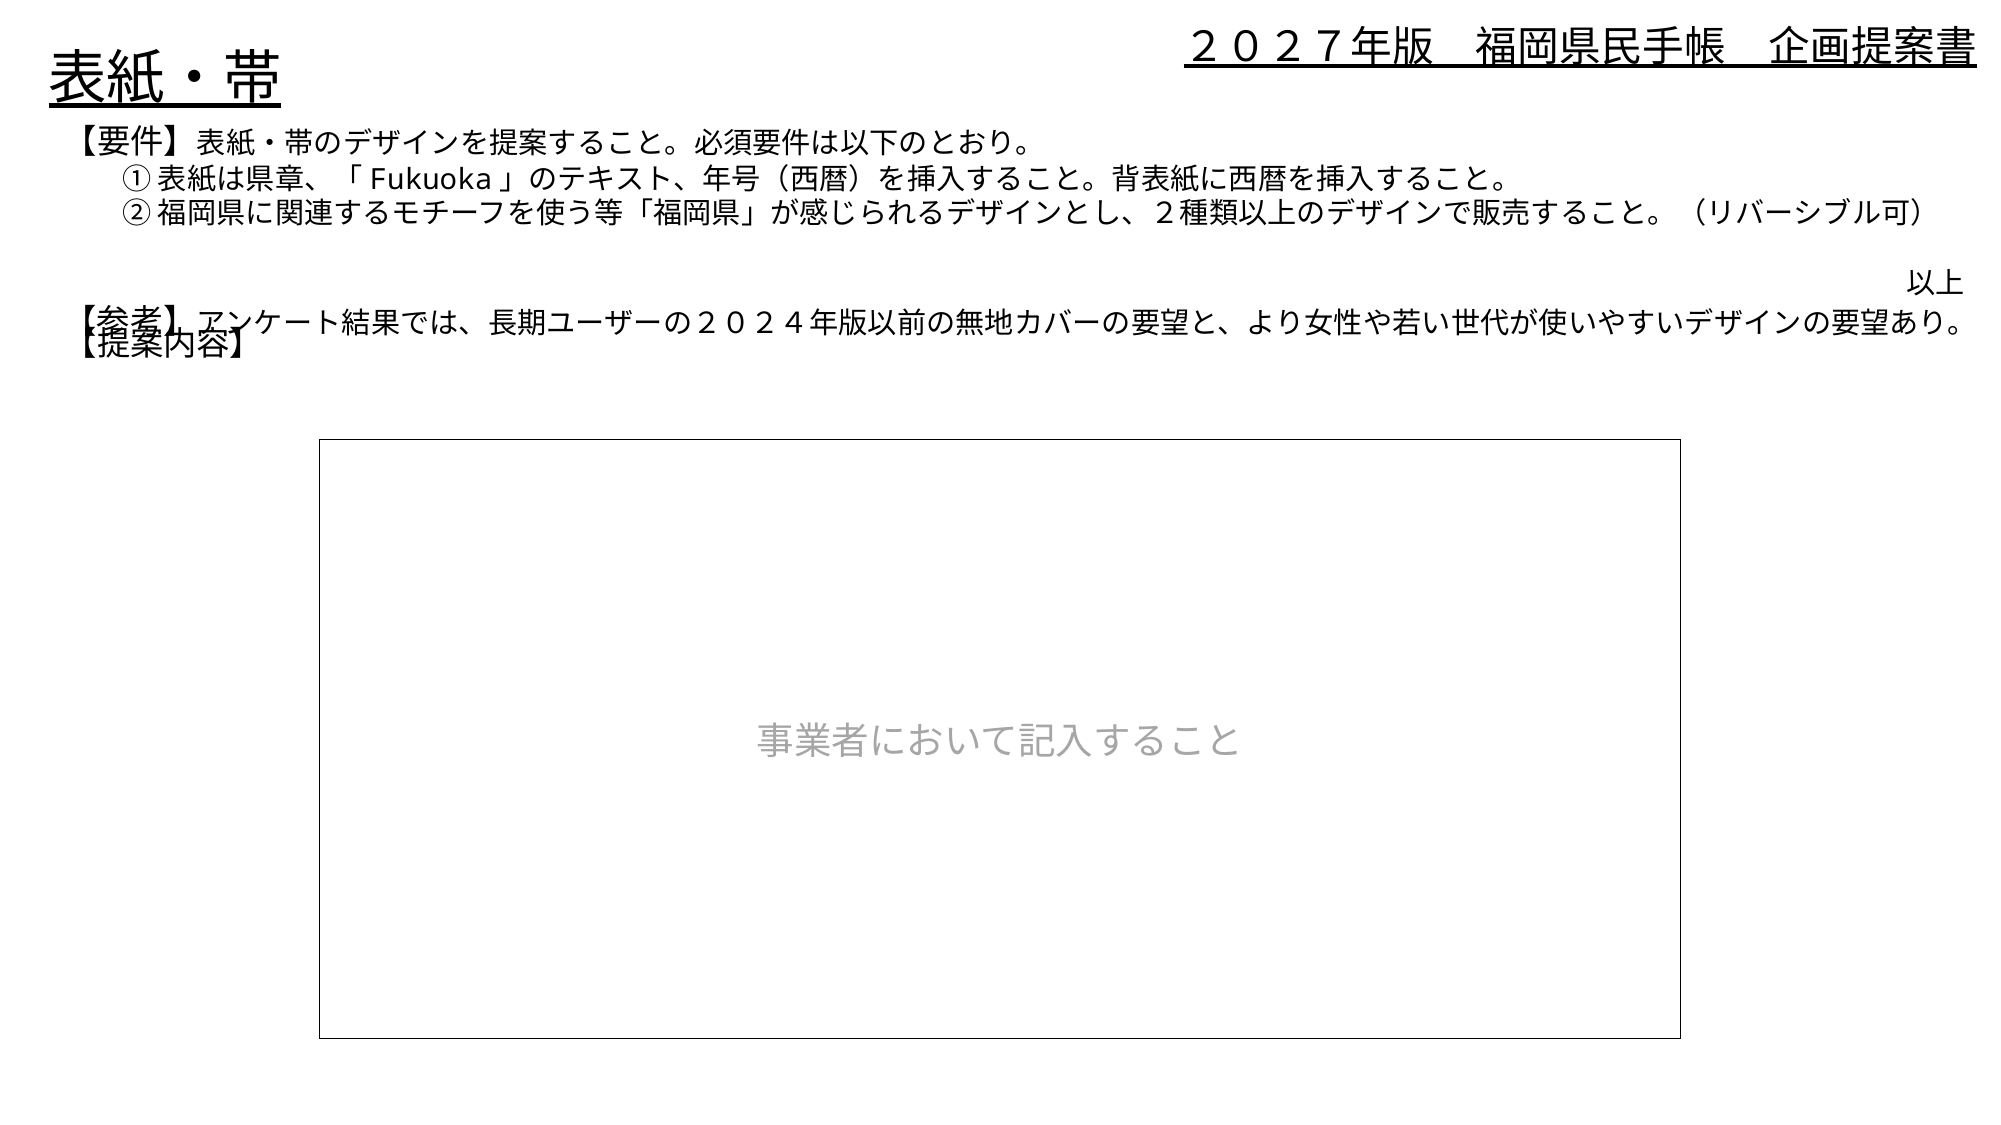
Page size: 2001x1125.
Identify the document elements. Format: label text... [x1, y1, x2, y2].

text_box 【提案内容】 [48, 299, 1793, 386]
title ２０２７年版 福岡県民手帳 企画提案書 [1168, 0, 2000, 96]
text_box 【要件】表紙・帯のデザインを提案すること。必須要件は以下のとおり。 ① 表紙は県章、「Fukuoka」のテキスト、年号（西暦）を挿入すること。背表紙に西暦を挿入すること。 ② 福岡県に関連するモチーフを使う等「福岡県」が感じられるデザインとし、２種類以上のデザインで販売すること。（リバーシブル可） 以上 【参考】アンケート結果では、長期ユーザーの２０２４年版以前の無地カバーの要望と、より女性や若い世代が使いやすいデザインの要望あり。 [48, 112, 2000, 451]
subtitle 表紙・帯 [33, 47, 1351, 113]
text_box 事業者において記入すること [319, 439, 1681, 1039]
